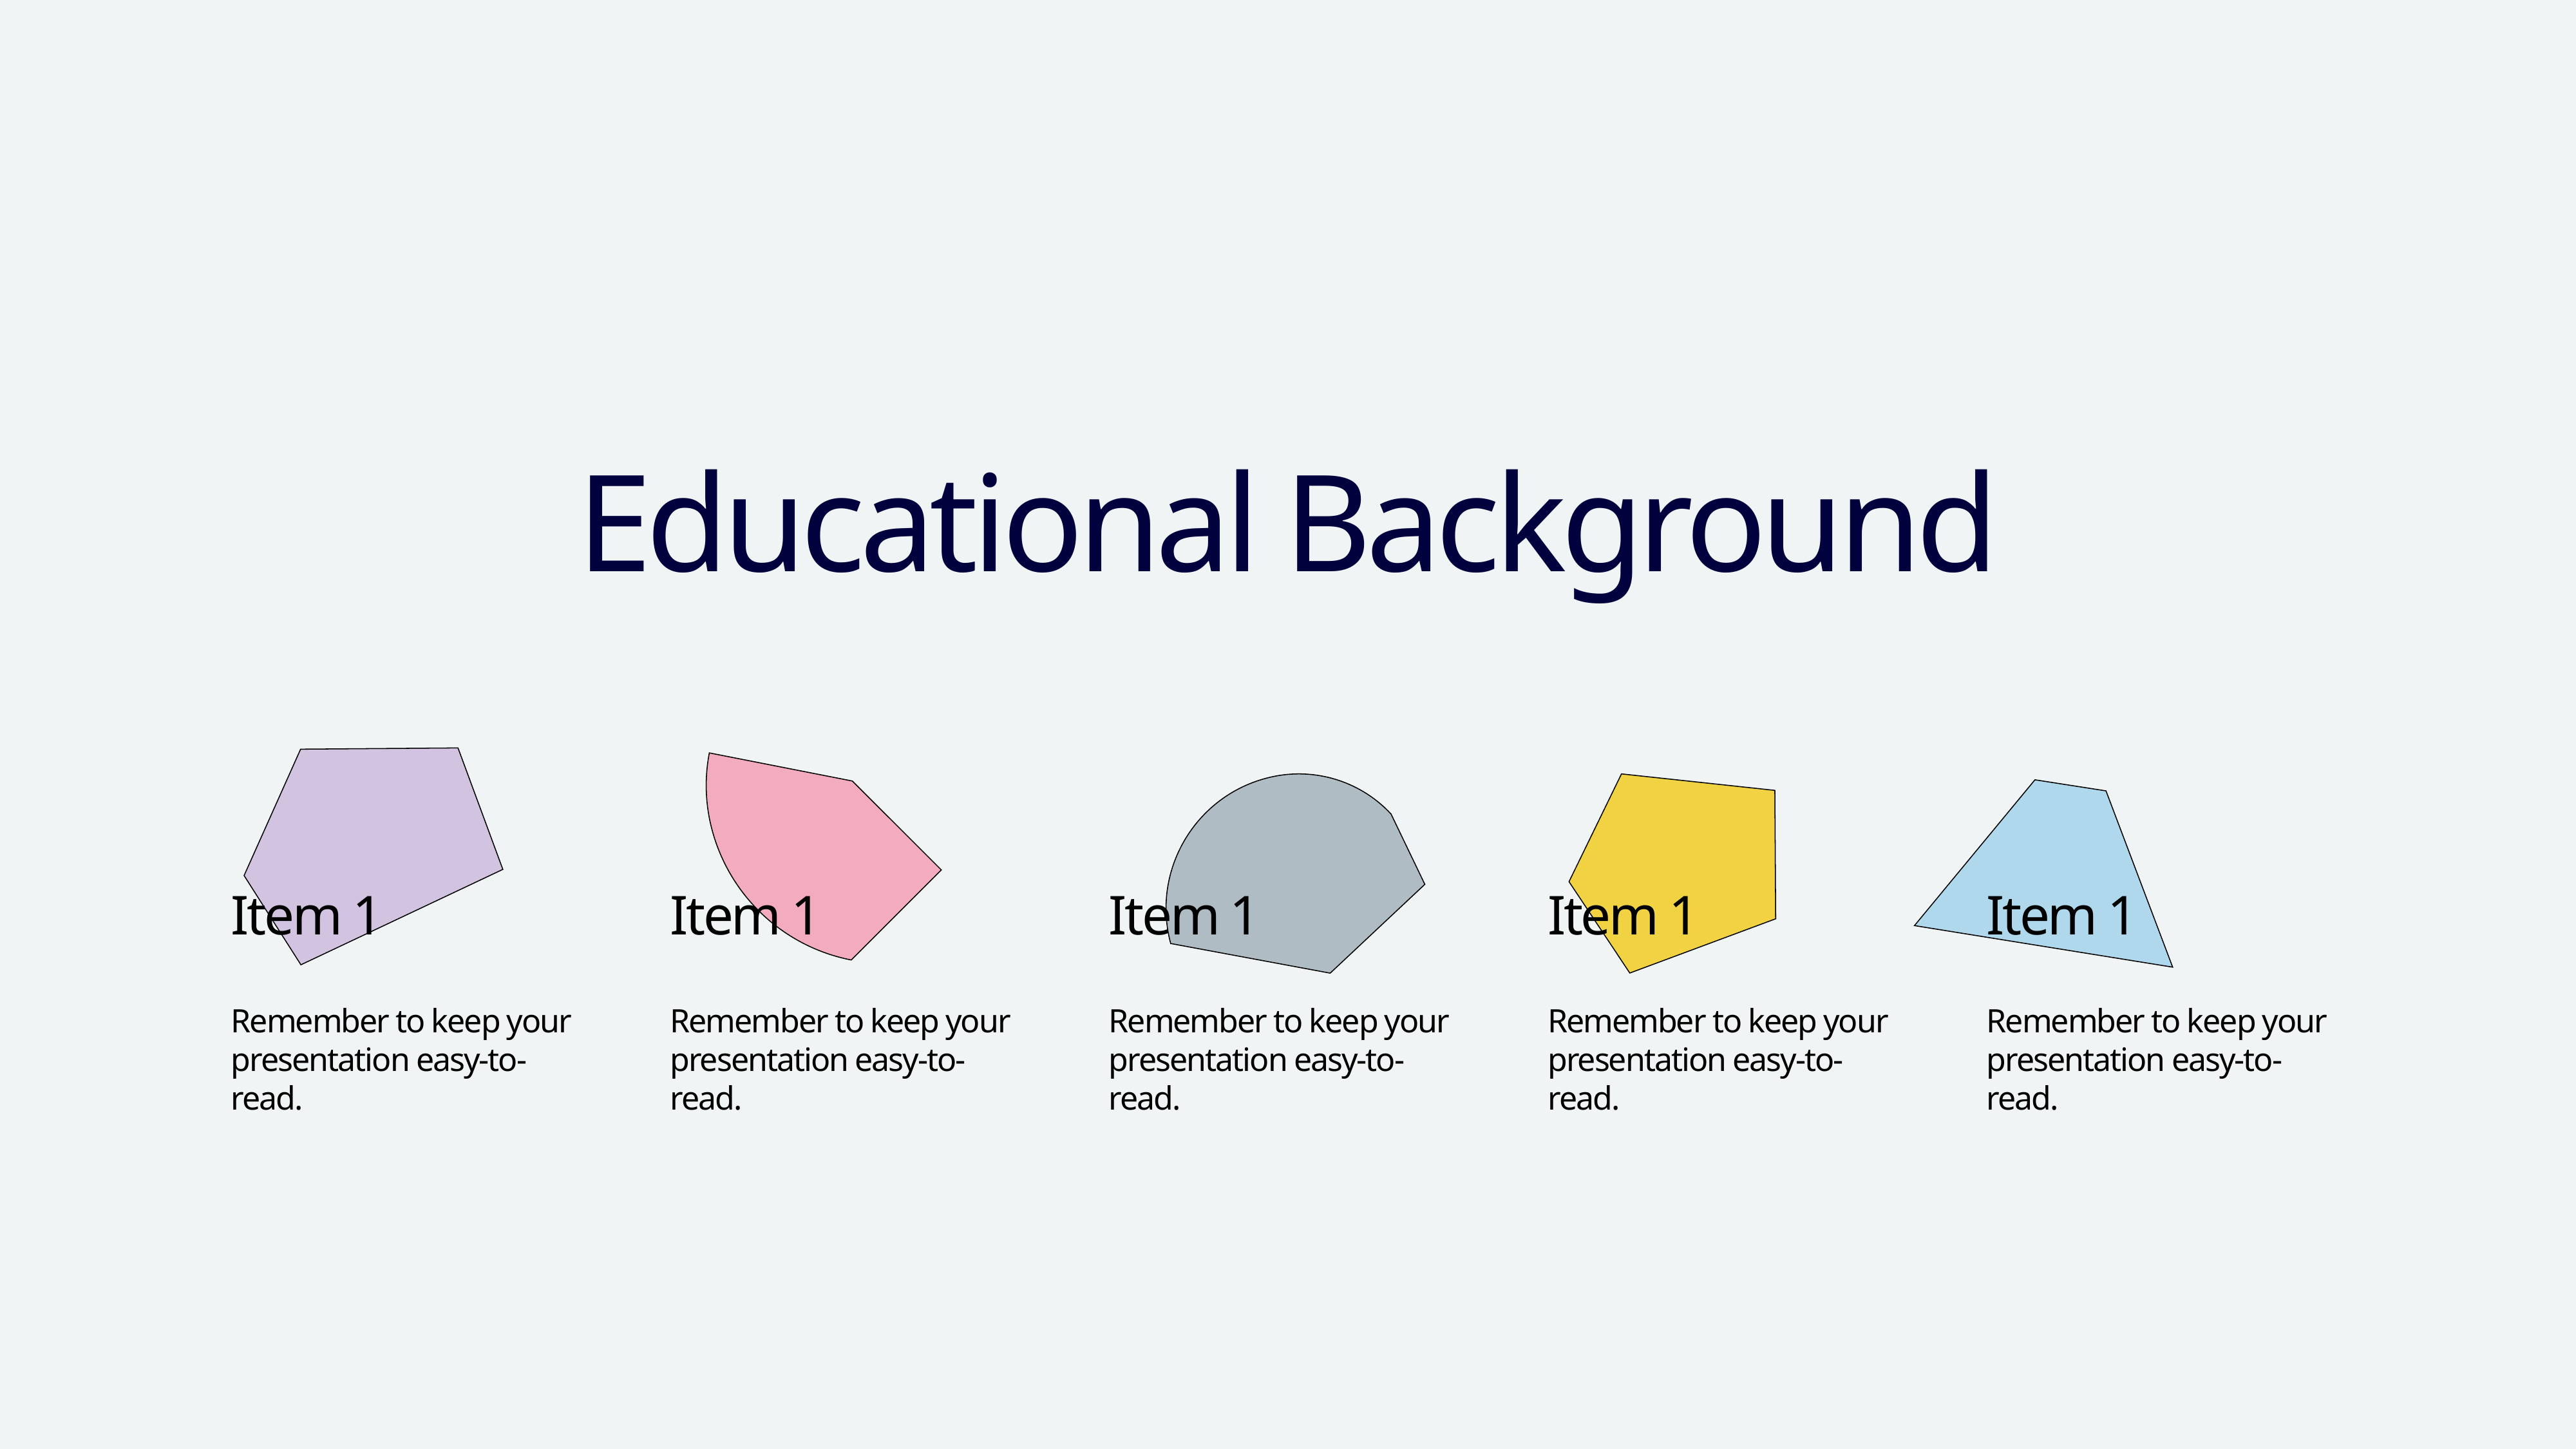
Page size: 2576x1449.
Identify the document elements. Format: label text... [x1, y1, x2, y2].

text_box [1542, 876, 1912, 1232]
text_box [243, 748, 2173, 974]
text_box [1981, 876, 2351, 1232]
text_box Educational Background [457, 431, 2119, 603]
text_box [225, 876, 595, 1232]
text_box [1103, 876, 1473, 1232]
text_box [664, 876, 1034, 1232]
